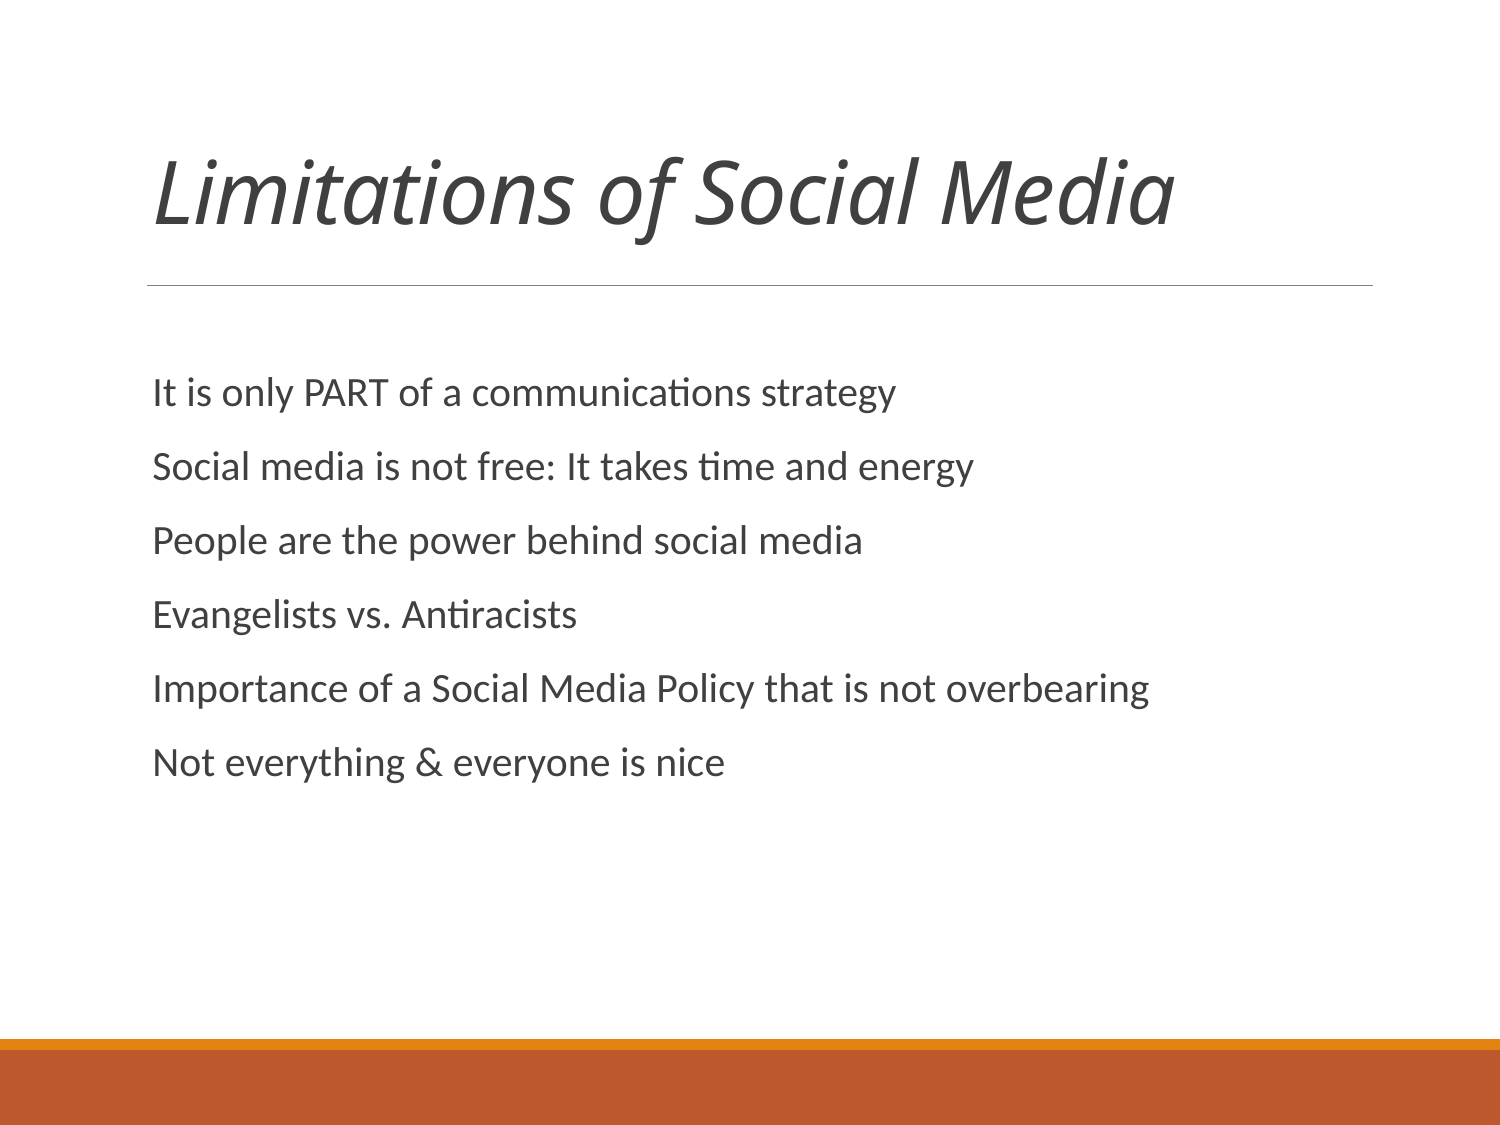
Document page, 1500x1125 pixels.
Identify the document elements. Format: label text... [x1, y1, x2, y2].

title Limitations of Social Media [137, 125, 1250, 250]
list It is only PART of a communications strategy Social media is not free: It takes time and energy People are the power behind social media Evangelists vs. Antiracists Importance of a Social Media Policy that is not overbearing Not everything & everyone is nice [137, 362, 1375, 1000]
